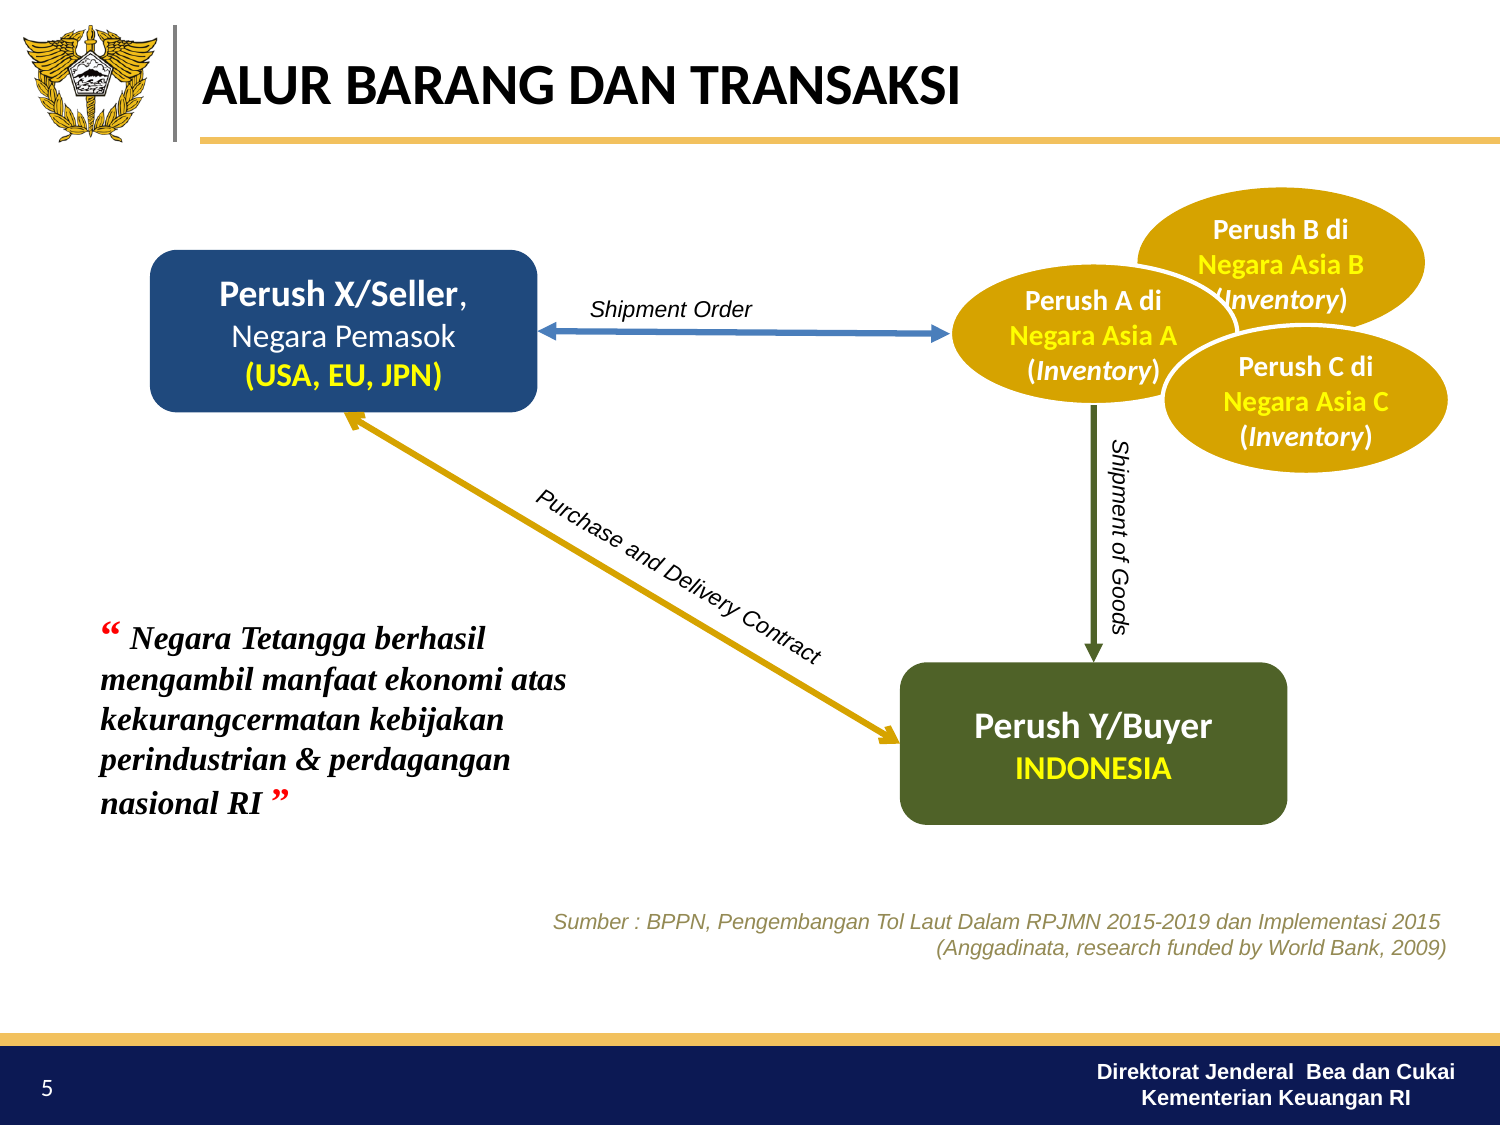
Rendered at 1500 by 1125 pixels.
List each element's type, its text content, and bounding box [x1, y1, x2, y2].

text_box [343, 412, 901, 744]
picture [0, 1033, 1500, 1125]
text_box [537, 330, 951, 334]
text_box Perush C di Negara Asia C (Inventory) [1160, 322, 1453, 477]
text_box “ Negara Tetangga berhasil mengambil manfaat ekonomi atas kekurangcermatan kebijakan perindustrian & perdagangan nasional RI ” [85, 600, 600, 830]
slide_number 5 [25, 1056, 376, 1117]
picture [19, 19, 163, 150]
text_box Shipment of Goods [1100, 424, 1143, 676]
text_box Sumber : BPPN, Pengembangan Tol Laut Dalam RPJMN 2015-2019 dan Implementasi 2015 (Anggadinata, research funded by World Bank, 2009) [523, 899, 1463, 968]
text_box Perush X/Seller, Negara Pemasok (USA, EU, JPN) [147, 247, 540, 415]
text_box Perush B di Negara Asia B (Inventory) [1135, 185, 1428, 330]
title ALUR BARANG DAN TRANSAKSI [187, 12, 1500, 150]
text_box Perush Y/Buyer INDONESIA [897, 660, 1290, 827]
text_box Perush A di Negara Asia A (Inventory) [948, 260, 1240, 408]
text_box Shipment Order [574, 287, 788, 329]
